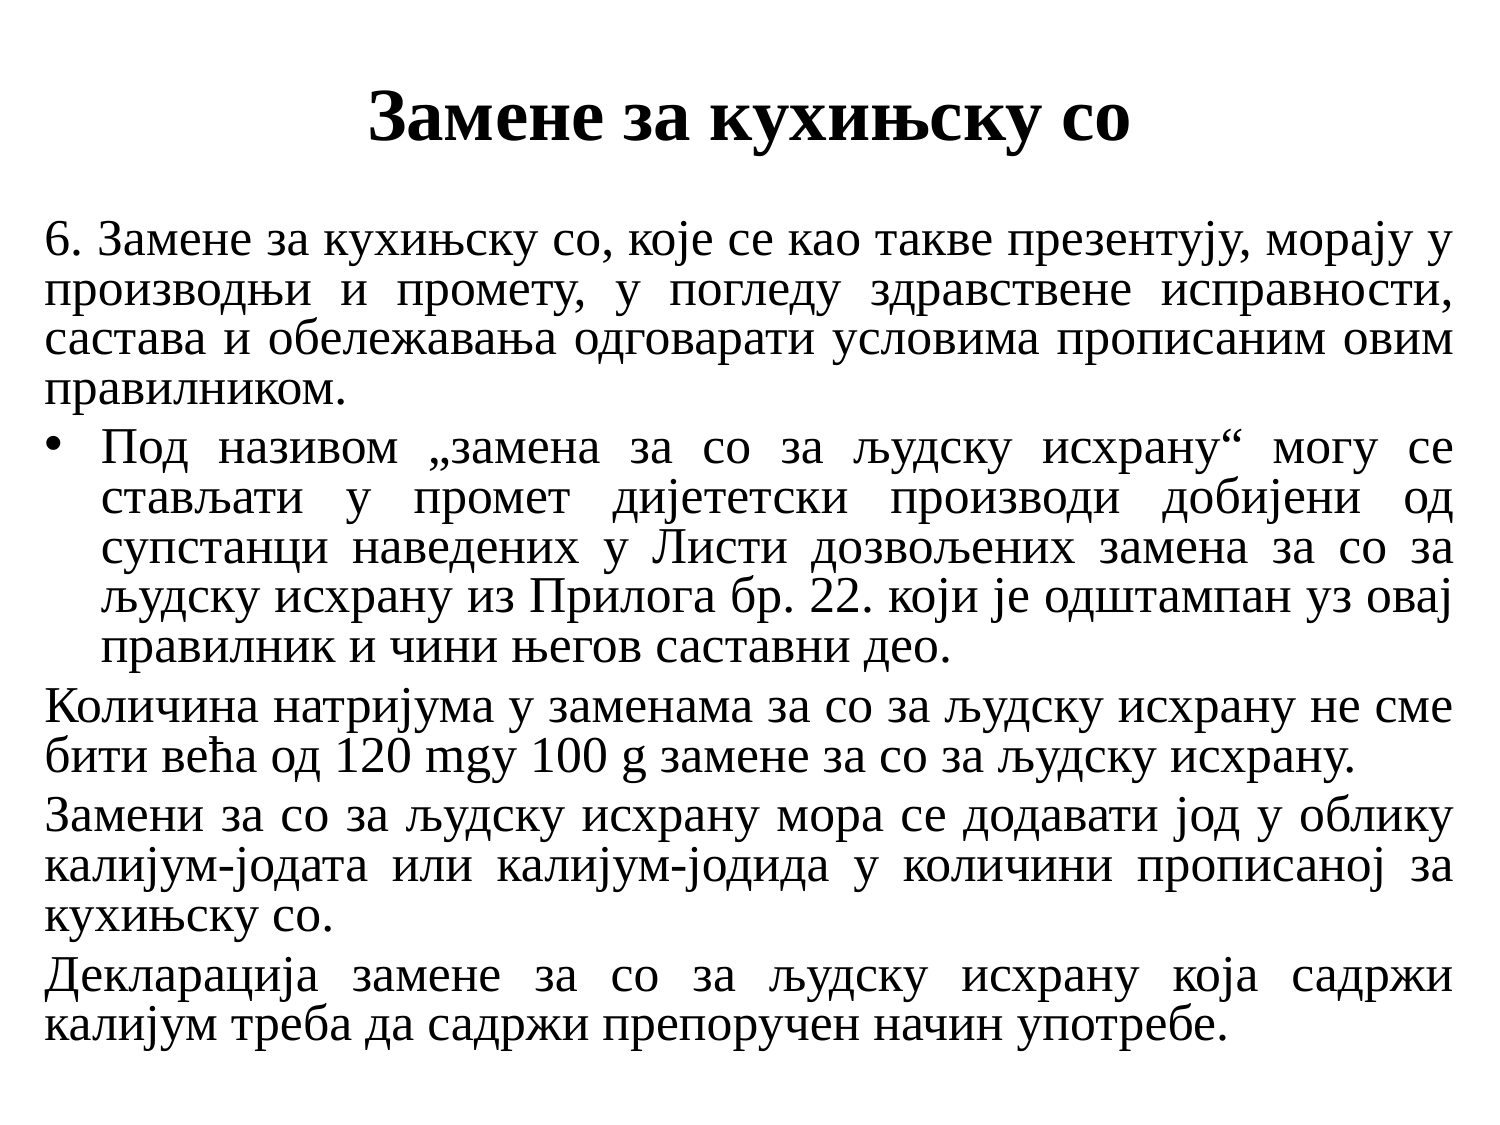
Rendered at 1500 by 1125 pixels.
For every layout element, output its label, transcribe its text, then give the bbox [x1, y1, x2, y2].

list 6. Замене за кухињску со, које се као такве презентују, морају у производњи и промету, у погледу здравствене исправности, састава и обележавања одговарати условима прописаним овим правилником. Под називом „замена за со за људску исхрану“ могу се стављати у промет дијететски производи добијени од супстанци наведених у Листи дозвољених замена за со за људску исхрану из Прилога бр. 22. који је одштампан уз овај правилник и чини његов саставни део. Количина натријума у заменама за со за људску исхрану не сме бити већа од 120 mgу 100 g замене за со за људску исхрану. Замени за со за људску исхрану мора се додавати јод у облику калијум-јодата или калијум-јодида у количини прописаној за кухињску со. Декларација замене за со за људску исхрану која садржи калијум треба да садржи препоручен начин употребе. [29, 208, 1471, 1083]
title Замене за кухињску со [75, 45, 1425, 176]
